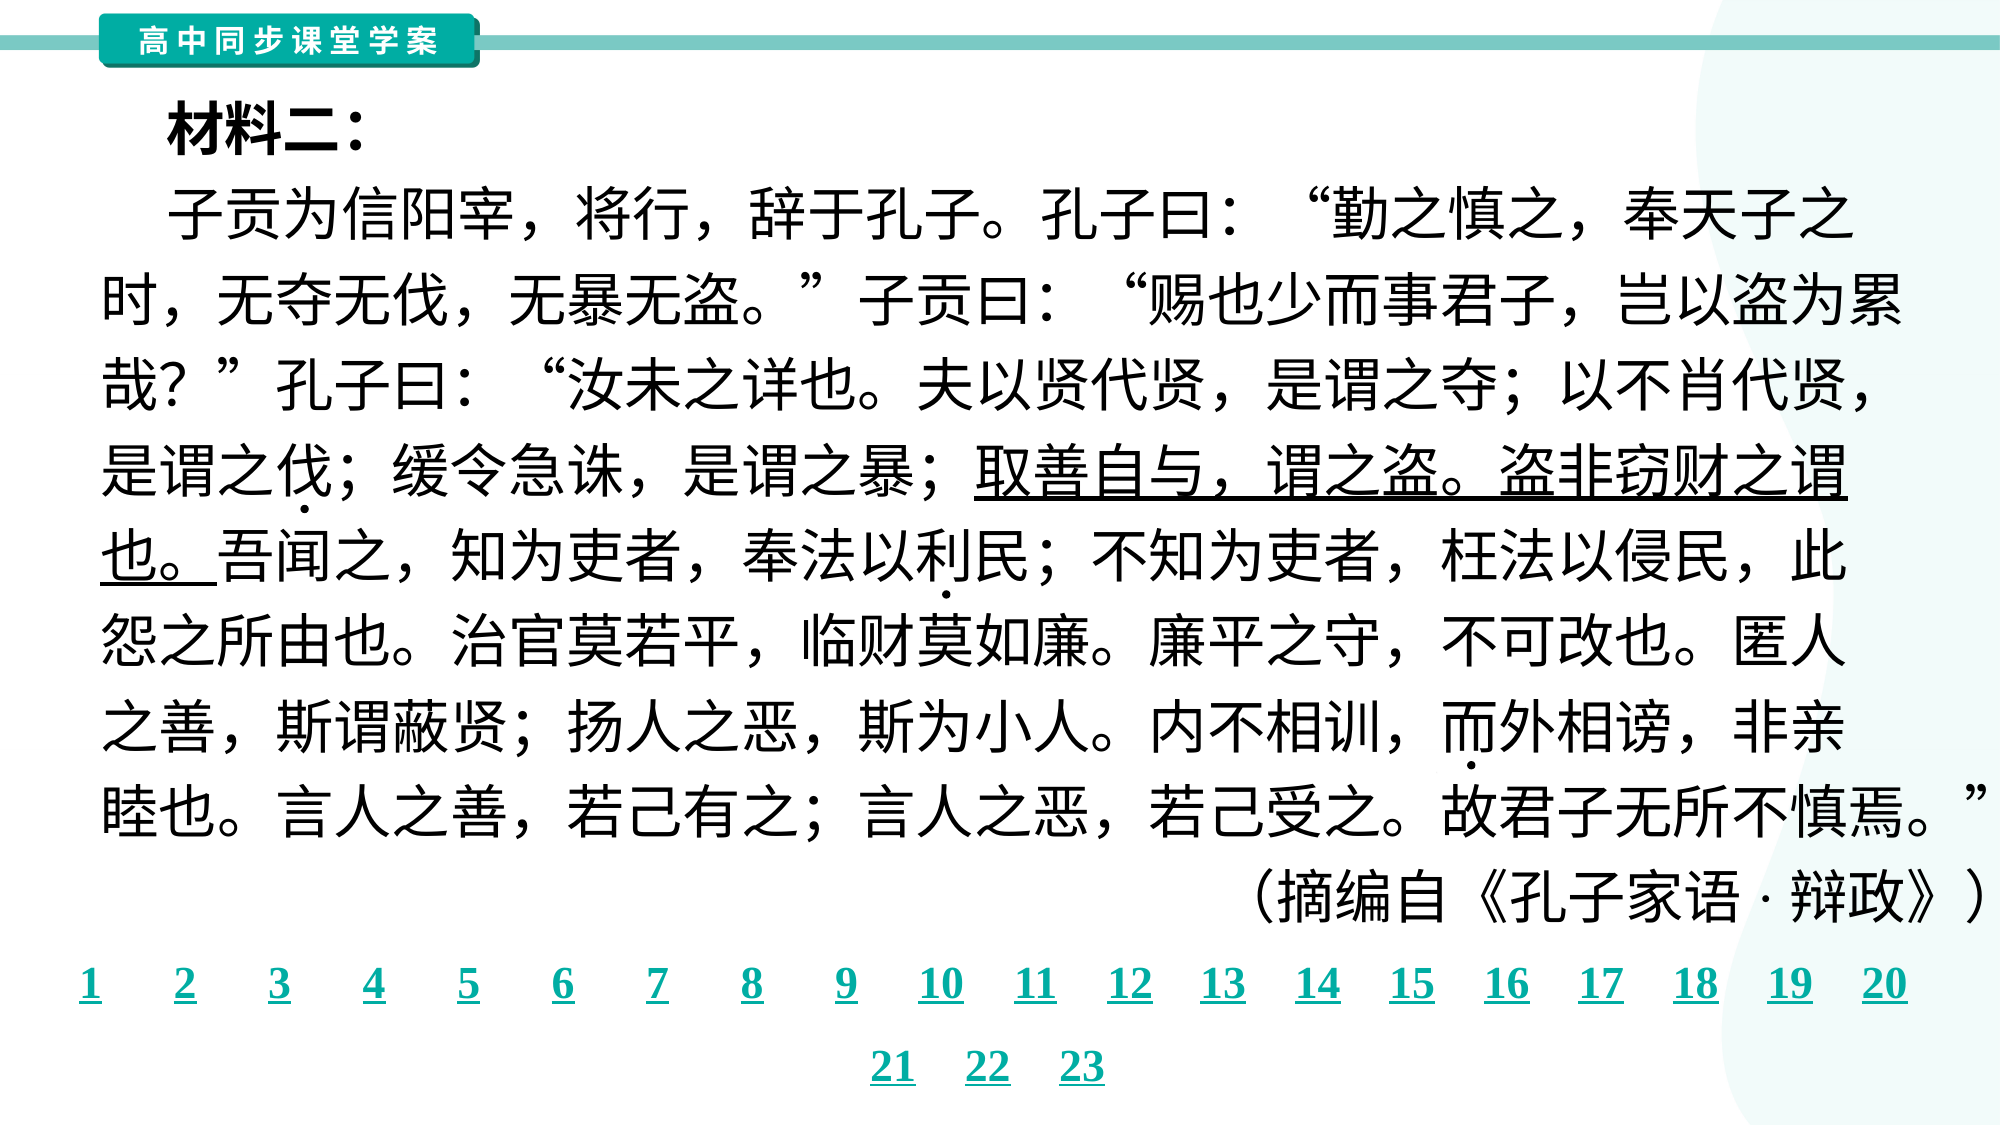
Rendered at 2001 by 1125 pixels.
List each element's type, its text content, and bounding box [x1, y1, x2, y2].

text_box [942, 590, 951, 599]
text_box [1467, 761, 1476, 770]
picture [0, 0, 2000, 1125]
text_box [300, 504, 309, 514]
text_box 材料二： 子贡为信阳宰，将行，辞于孔子。孔子曰：“勤之慎之，奉天子之 时，无夺无伐，无暴无盗。”子贡曰：“赐也少而事君子，岂以盗为累 哉？”孔子曰：“汝未之详也。夫以贤代贤，是谓之夺；以不肖代贤， 是谓之伐；缓令急诛，是谓之暴；取善自与，谓之盗。盗非窃财之谓 也。吾闻之，知为吏者，奉法以利民；不知为吏者，枉法以侵民，此 怨之所由也。治官莫若平，临财莫如廉。廉平之守，不可改也。匿人 之善，斯谓蔽贤；扬人之恶，斯为小人。内不相训，而外相谤，非亲 睦也。言人之善，若己有之；言人之恶，若己受之。故君子无所不慎焉。” （摘编自《孔子家语·辩政》） [100, 76, 1899, 931]
